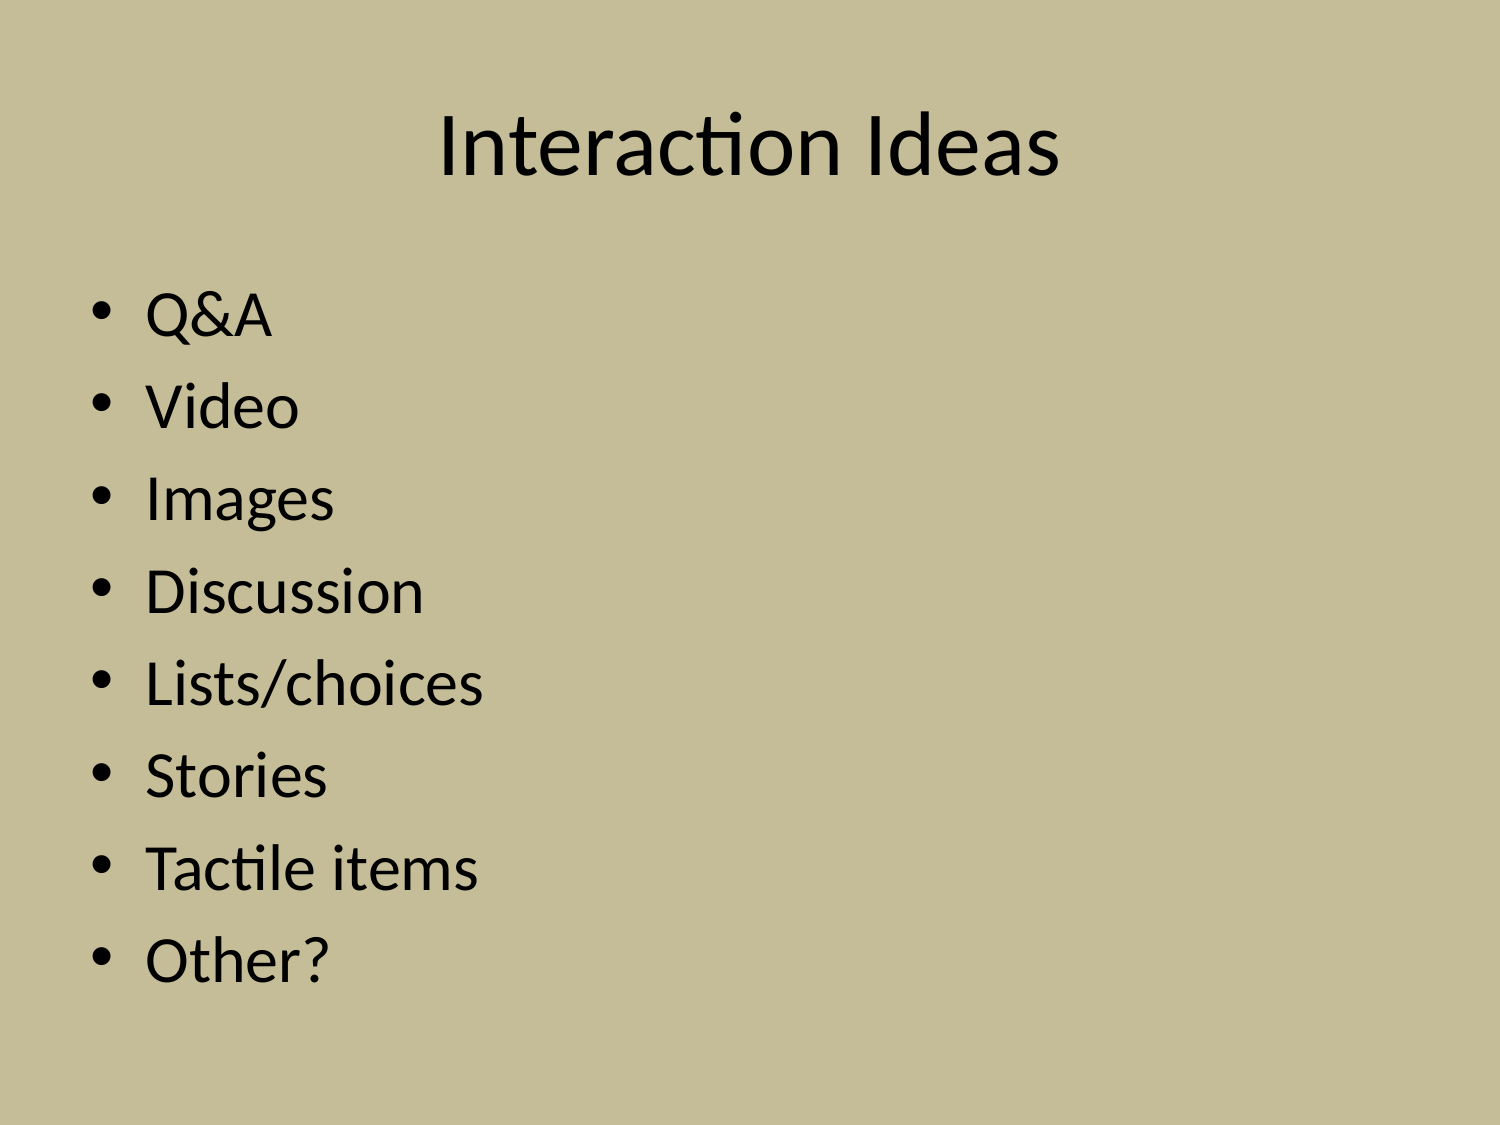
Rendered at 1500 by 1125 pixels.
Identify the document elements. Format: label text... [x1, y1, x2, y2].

title Interaction Ideas [75, 45, 1425, 233]
list Q&A Video Images Discussion Lists/choices Stories Tactile items Other? [75, 262, 1425, 1005]
